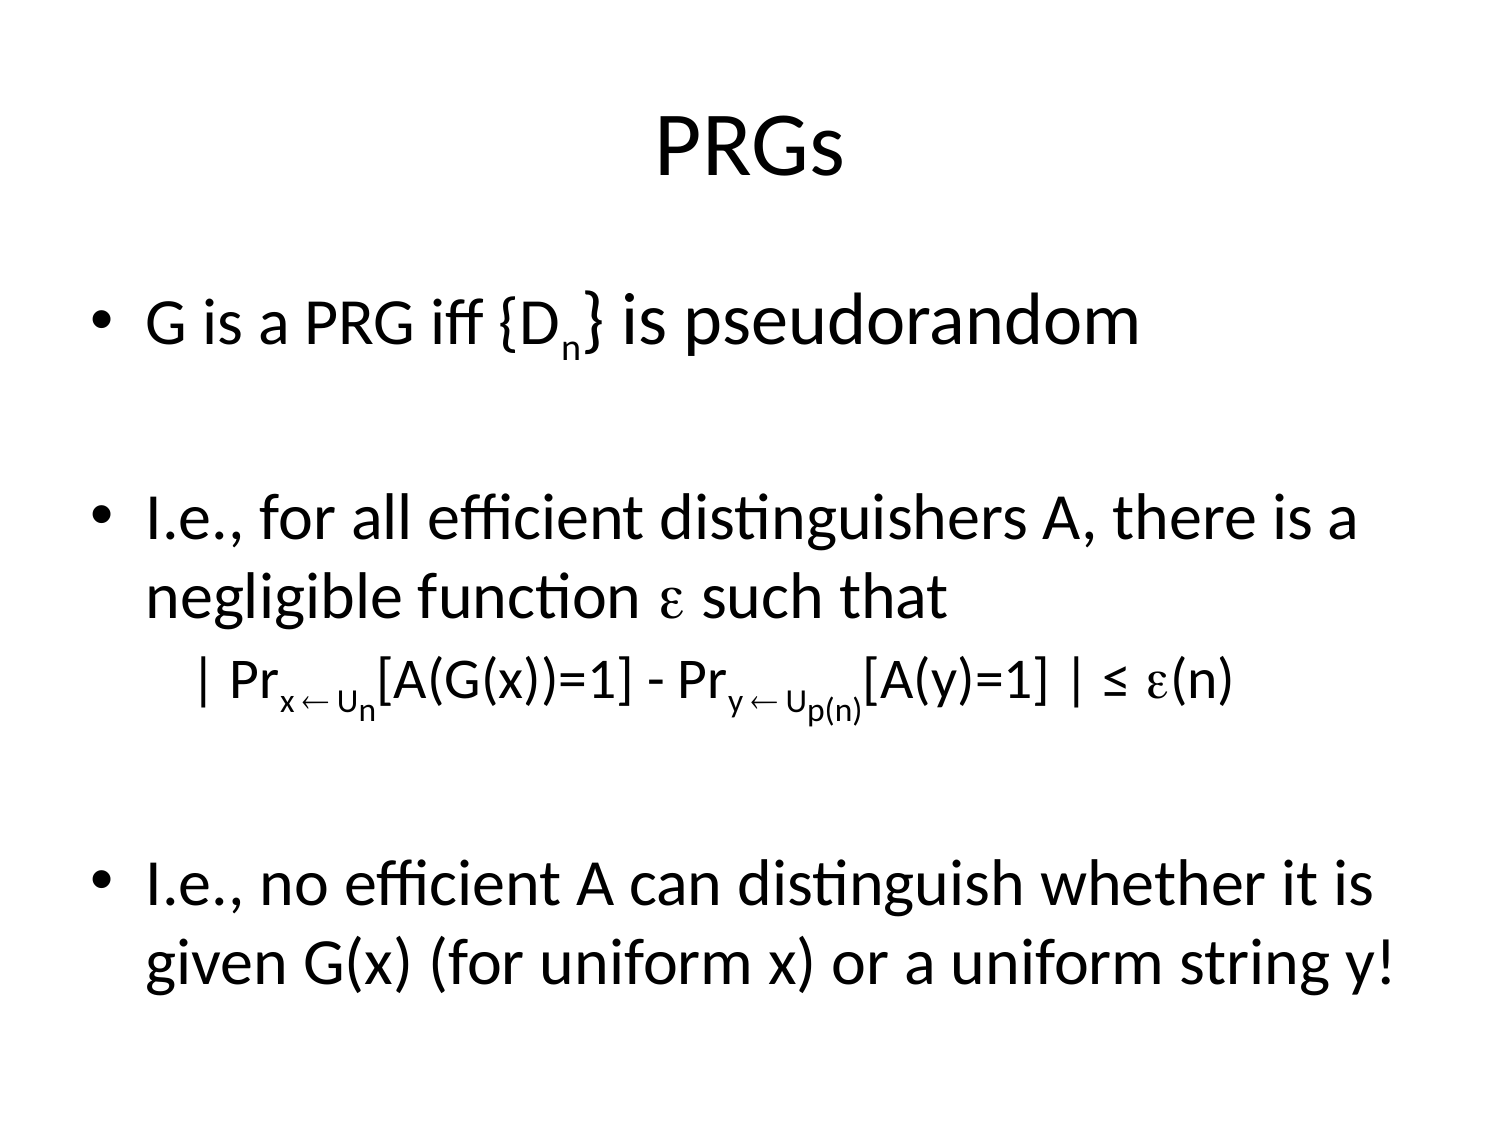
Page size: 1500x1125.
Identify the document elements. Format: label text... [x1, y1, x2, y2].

title PRGs [75, 45, 1425, 233]
list G is a PRG iff {Dn} is pseudorandom I.e., for all efficient distinguishers A, there is a negligible function  such that | Prx  Un[A(G(x))=1] - Pry  Up(n)[A(y)=1] | ≤ (n) I.e., no efficient A can distinguish whether it is given G(x) (for uniform x) or a uniform string y! [75, 262, 1450, 1005]
